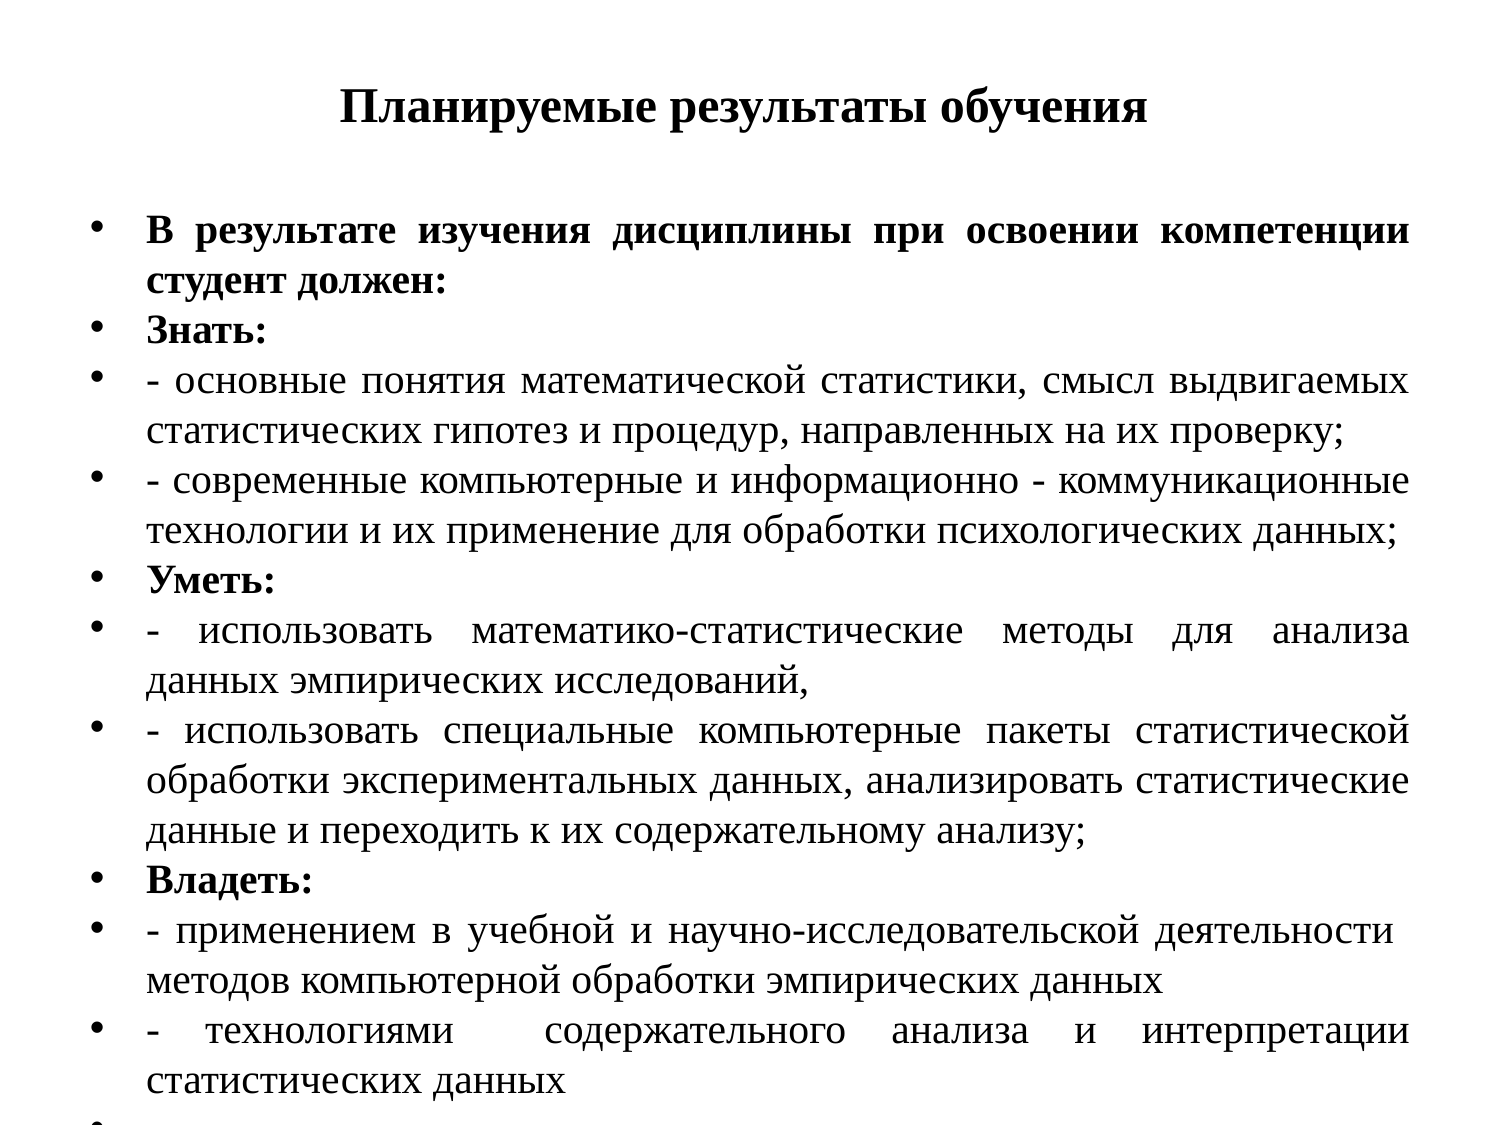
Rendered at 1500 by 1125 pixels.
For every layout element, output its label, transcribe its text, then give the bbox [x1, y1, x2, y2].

text_box Планируемые результаты обучения [75, 45, 1425, 148]
text_box В результате изучения дисциплины при освоении компетенции студент должен: Знать: - основные понятия математической статистики, смысл выдвигаемых статистических гипотез и процедур, направленных на их проверку; - современные компьютерные и информационно - коммуникационные технологии и их применение для обработки психологических данных; Уметь: - использовать математико-статистические методы для анализа данных эмпирических исследований, - использовать специальные компьютерные пакеты статистической обработки экспериментальных данных, анализировать статистические данные и переходить к их содержательному анализу; Владеть: - применением в учебной и научно-исследовательской деятельности методов компьютерной обработки эмпирических данных - технологиями содержательного анализа и интерпретации статистических данных [75, 148, 1425, 1005]
